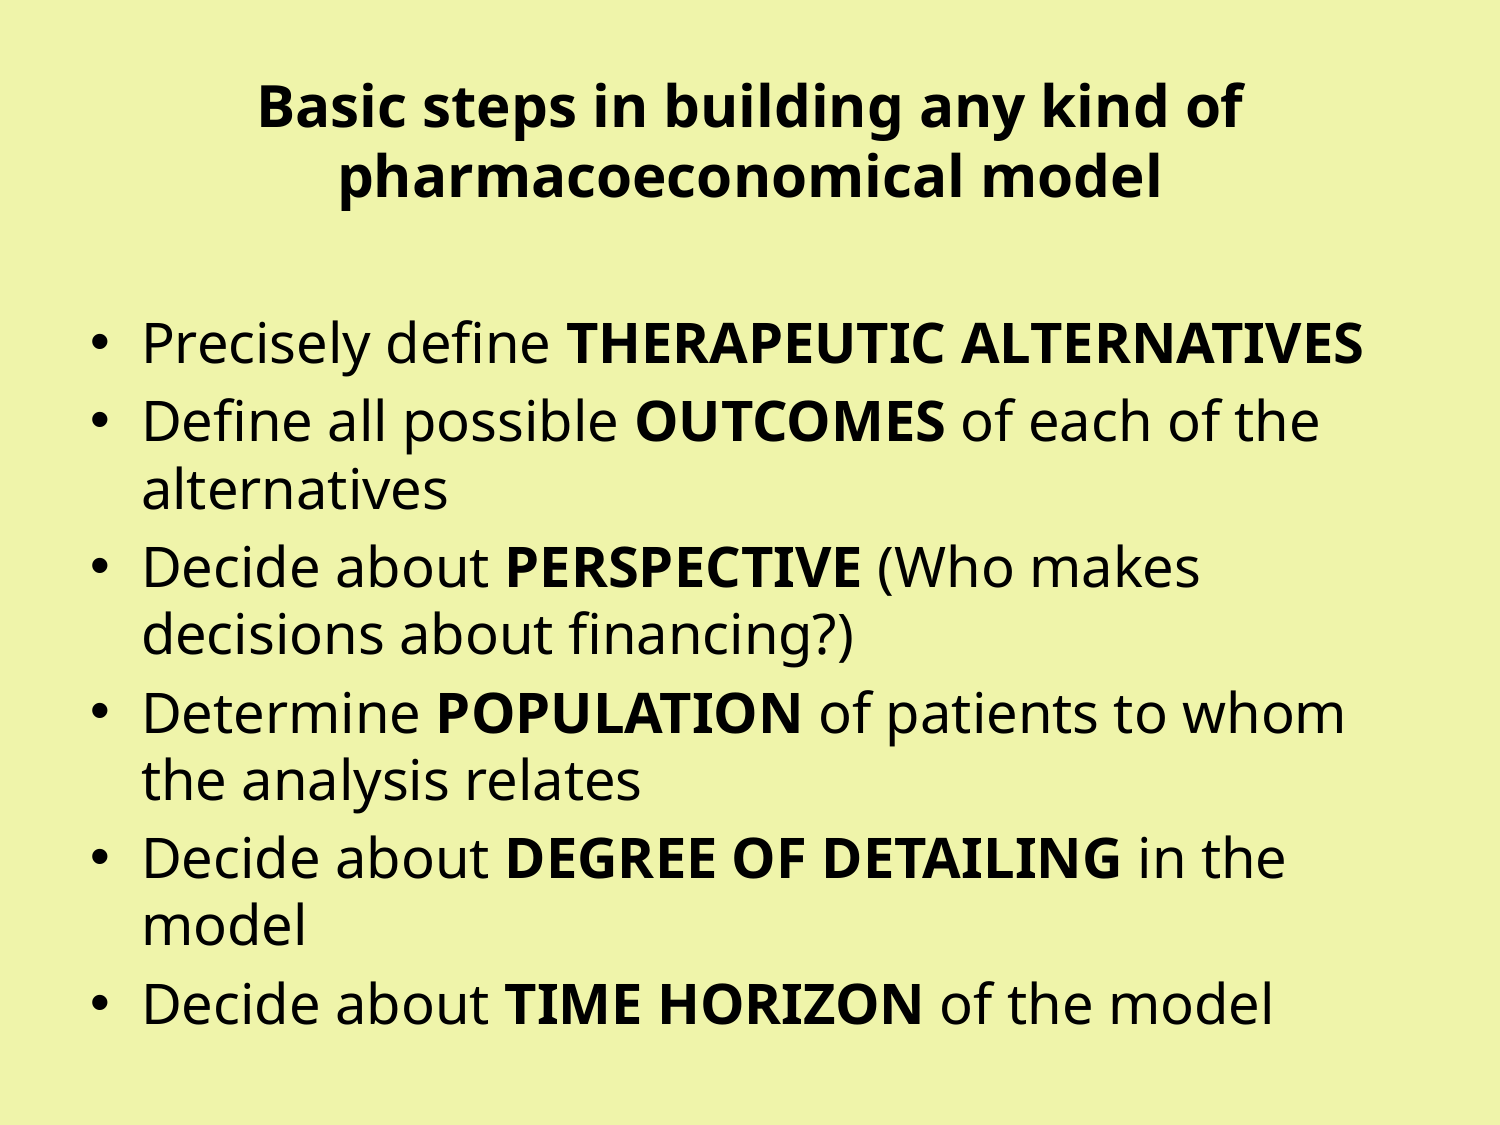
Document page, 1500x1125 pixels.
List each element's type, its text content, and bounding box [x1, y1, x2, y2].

list Precisely define THERAPEUTIC ALTERNATIVES Define all possible OUTCOMES of each of the alternatives Decide about PERSPECTIVE (Who makes decisions about financing?) Determine POPULATION of patients to whom the analysis relates Decide about DEGREE OF DETAILING in the model Decide about TIME HORIZON of the model [75, 299, 1425, 1050]
title Basic steps in building any kind of pharmacoeconomical model [75, 45, 1425, 233]
